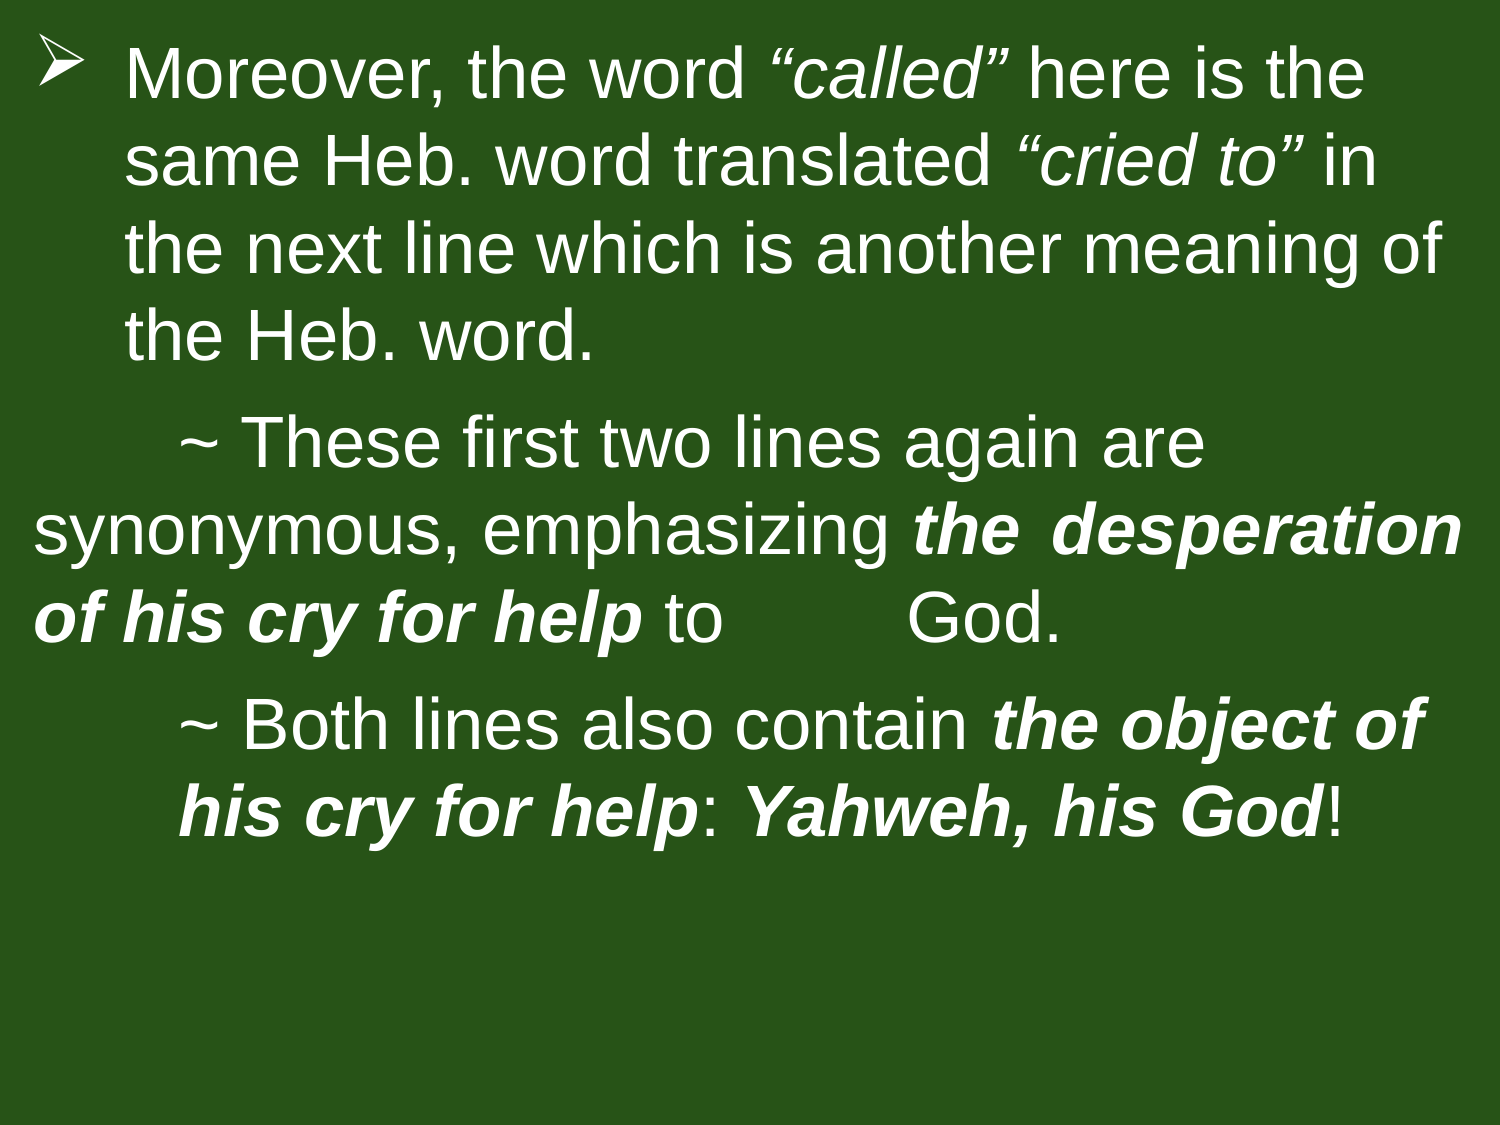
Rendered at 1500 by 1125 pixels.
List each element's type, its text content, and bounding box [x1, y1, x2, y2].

subtitle Moreover, the word “called” here is the same Heb. word translated “cried to” in the next line which is another meaning of the Heb. word. ~ These first two lines again are synonymous, emphasizing the desperation of his cry for help to God. ~ Both lines also contain the object of his cry for help: Yahweh, his God! [18, 18, 1484, 1106]
